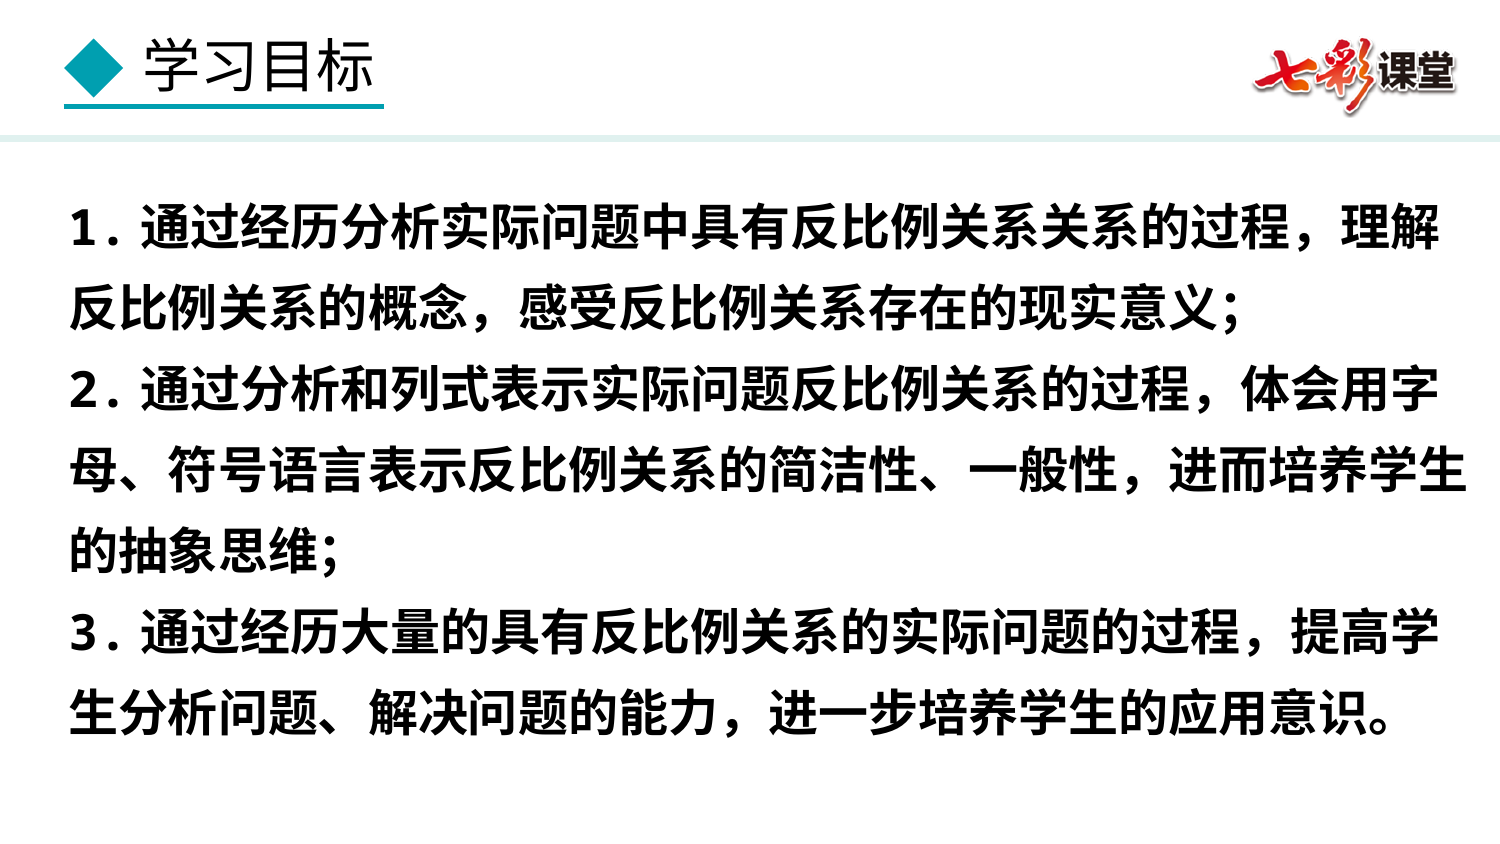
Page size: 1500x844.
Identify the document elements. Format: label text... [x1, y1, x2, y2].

text_box 1.通过经历分析实际问题中具有反比例关系关系的过程，理解反比例关系的概念，感受反比例关系存在的现实意义； 2.通过分析和列式表示实际问题反比例关系的过程，体会用字母、符号语言表示反比例关系的简洁性、一般性，进而培养学生的抽象思维； 3.通过经历大量的具有反比例关系的实际问题的过程，提高学生分析问题、解决问题的能力，进一步培养学生的应用意识。 [53, 167, 1489, 750]
picture [1249, 32, 1461, 118]
